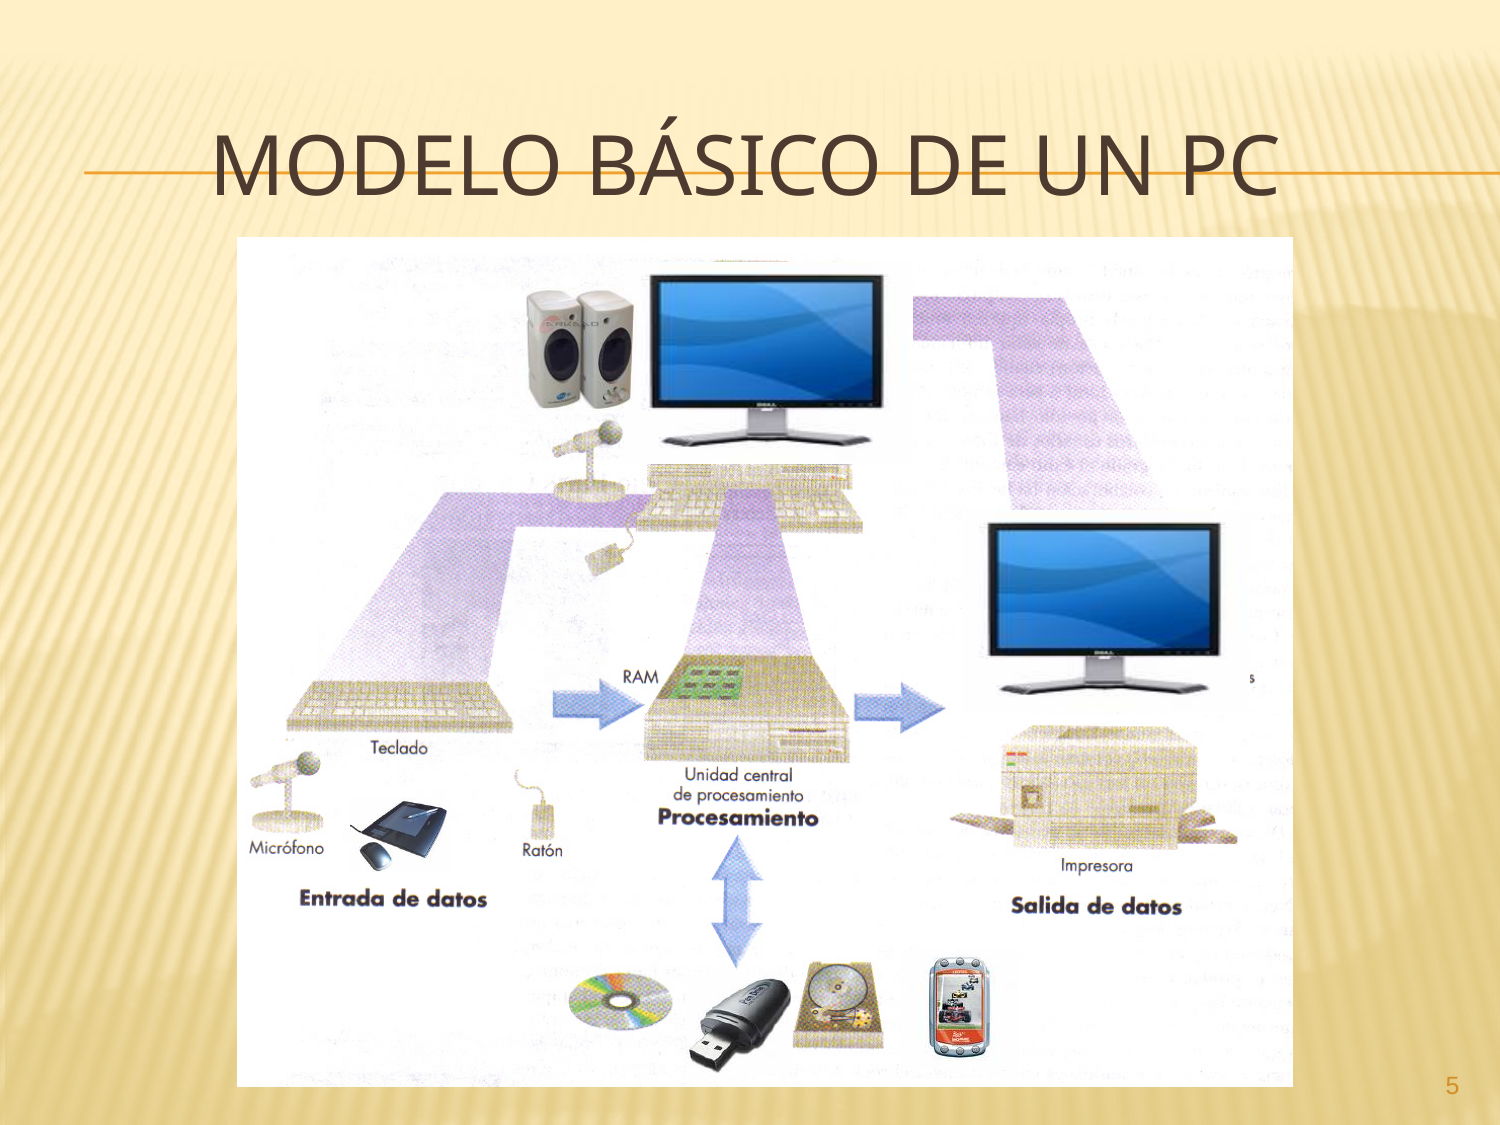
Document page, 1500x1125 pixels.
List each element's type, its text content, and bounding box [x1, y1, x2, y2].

title Modelo Básico de UN pc [75, 75, 1500, 250]
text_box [237, 237, 1294, 1087]
slide_number 5 [1350, 1061, 1475, 1103]
